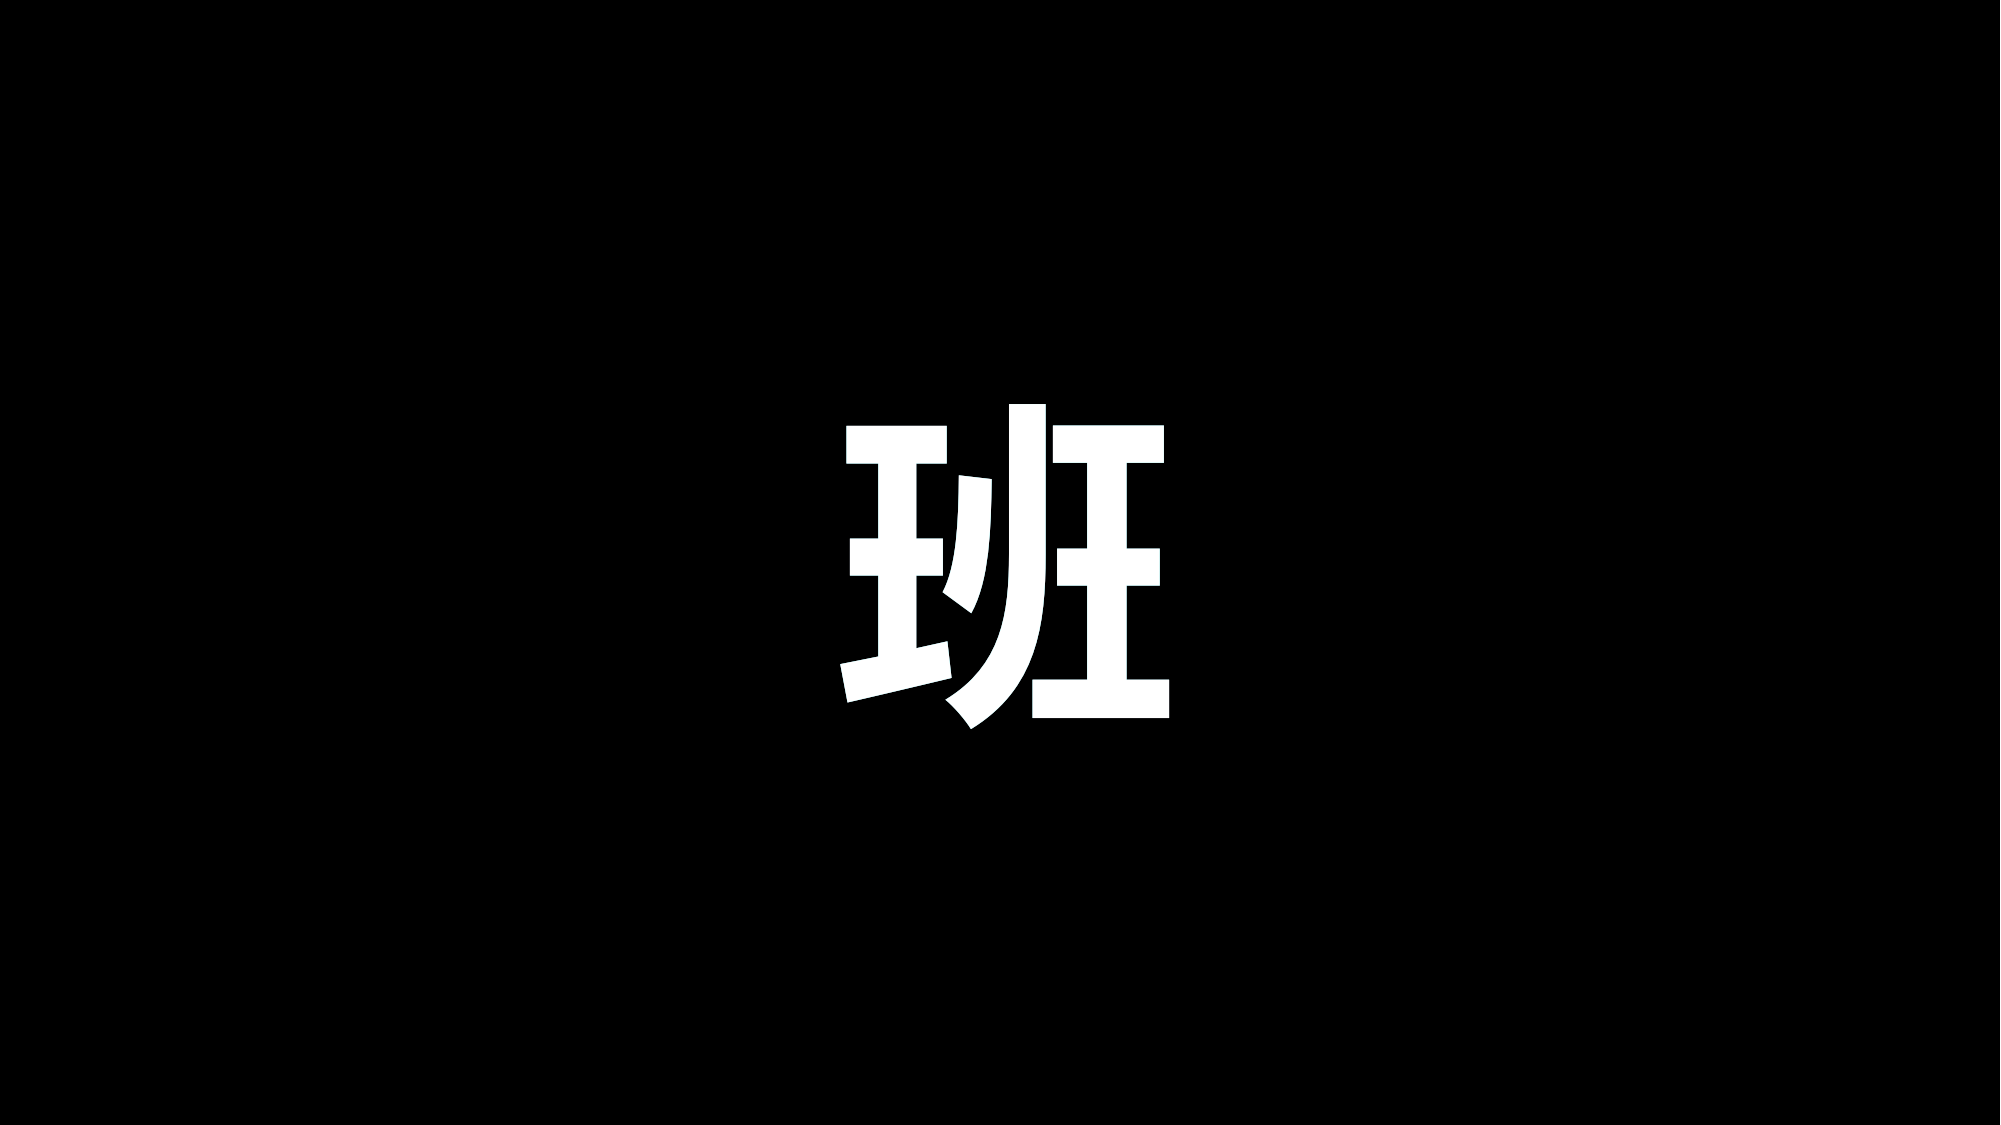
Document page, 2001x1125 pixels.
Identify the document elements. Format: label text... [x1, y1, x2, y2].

text_box 班 [827, 345, 1173, 776]
